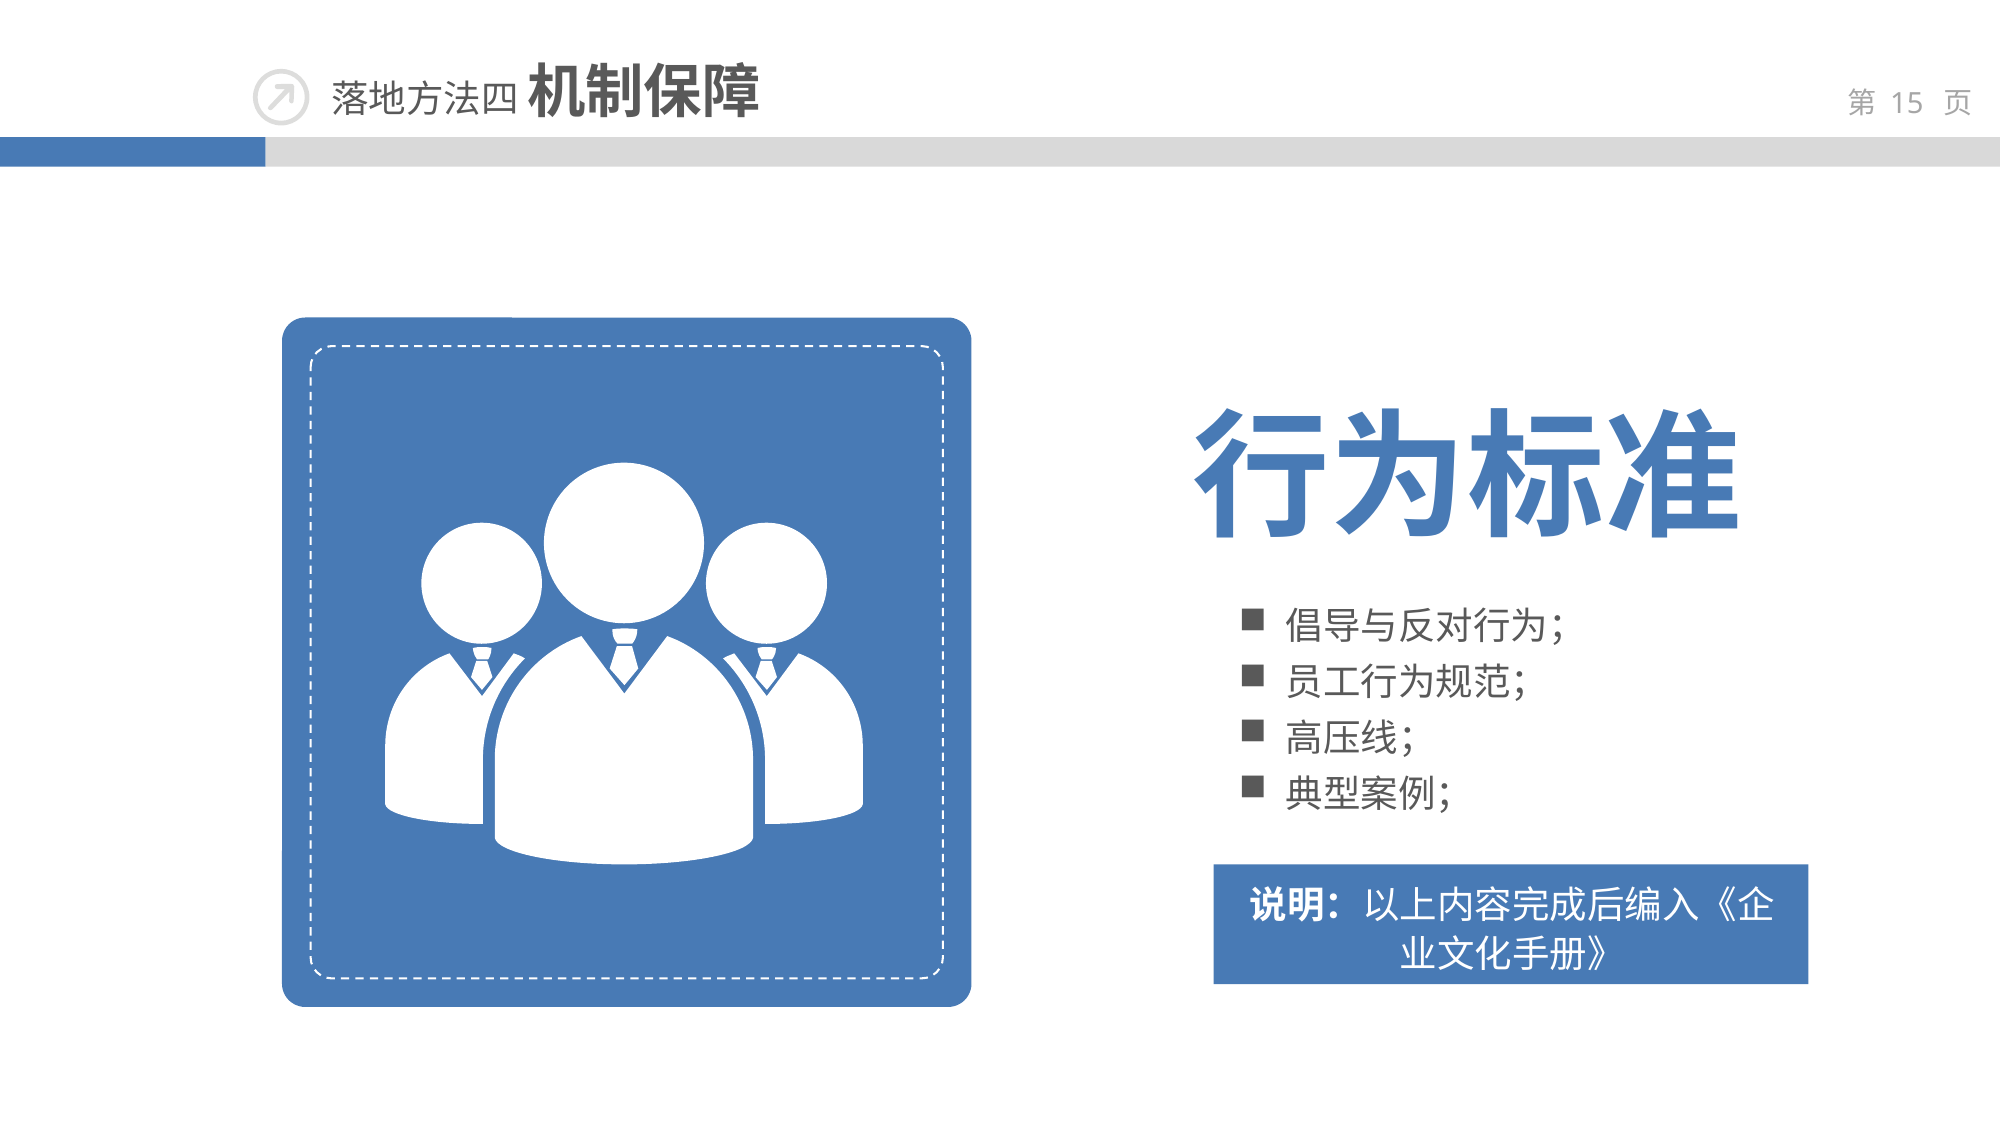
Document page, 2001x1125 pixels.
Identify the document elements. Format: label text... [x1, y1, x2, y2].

text_box 行为标准 [1177, 380, 1757, 561]
text_box 倡导与反对行为； 员工行为规范； 高压线； 典型案例； 说明：以上内容完成后编入《企业文化手册》 [1224, 590, 1800, 983]
text_box [1213, 863, 1809, 985]
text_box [385, 462, 863, 865]
